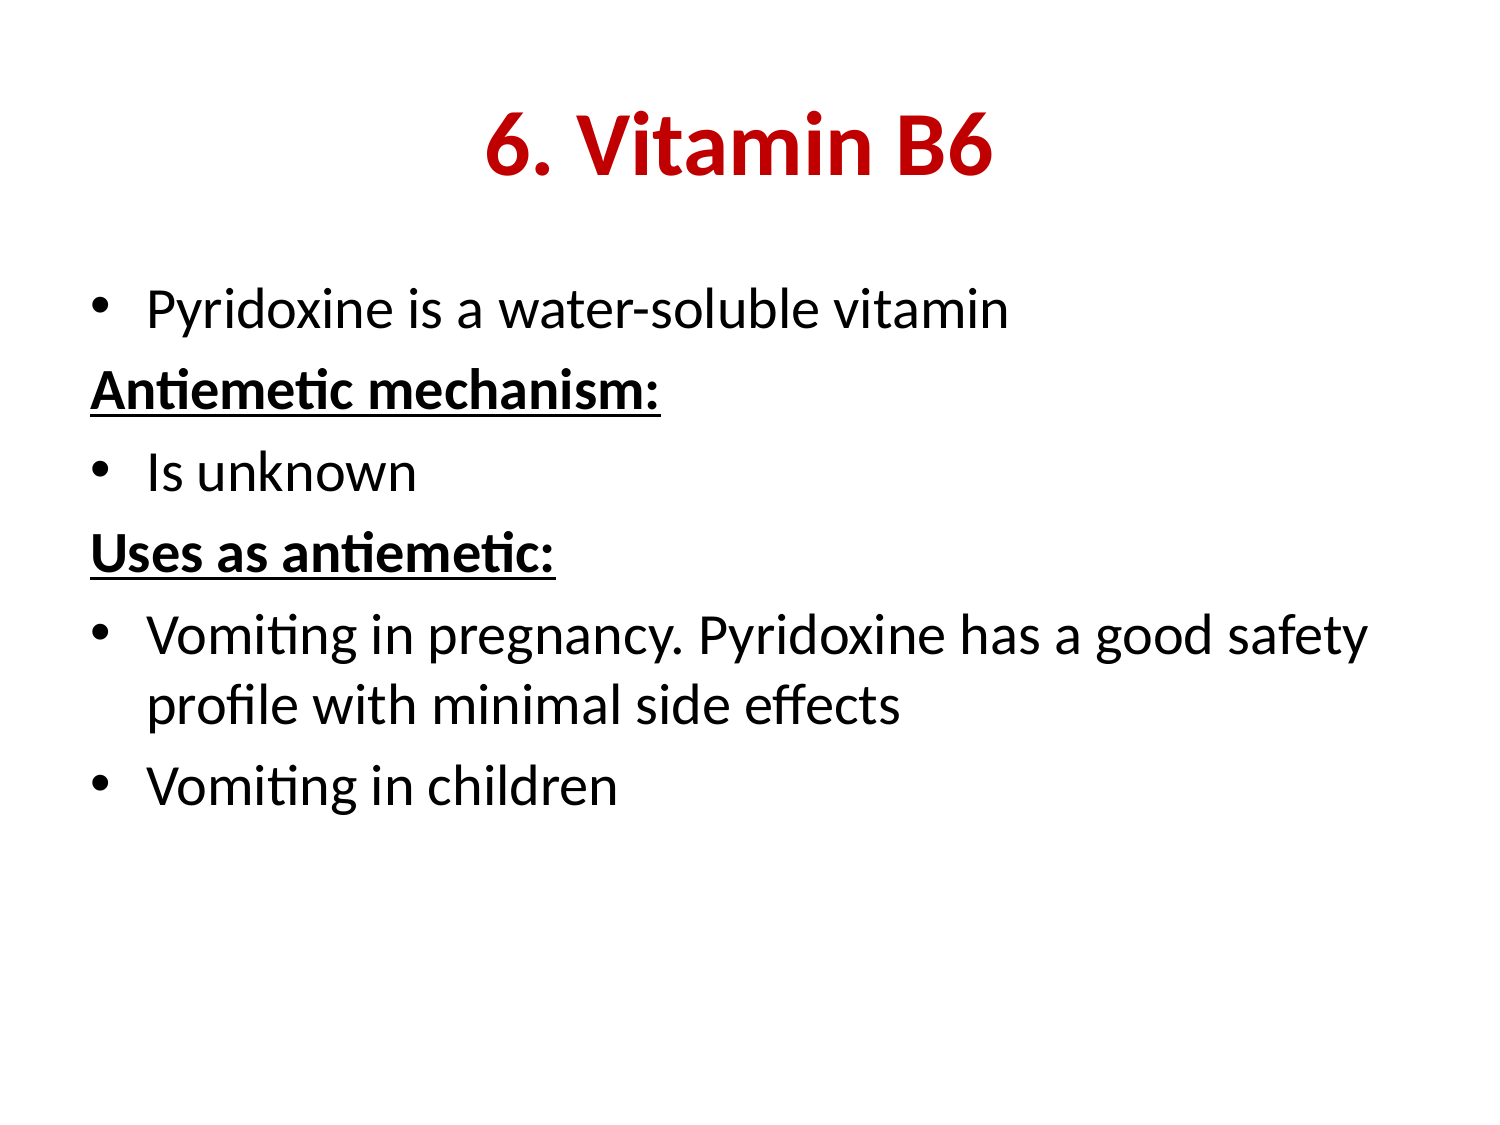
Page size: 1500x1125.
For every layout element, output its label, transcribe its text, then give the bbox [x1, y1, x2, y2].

title 6. Vitamin B6 [75, 45, 1425, 233]
list Pyridoxine is a water-soluble vitamin Antiemetic mechanism: Is unknown Uses as antiemetic: Vomiting in pregnancy. Pyridoxine has a good safety profile with minimal side effects Vomiting in children [75, 262, 1425, 1005]
